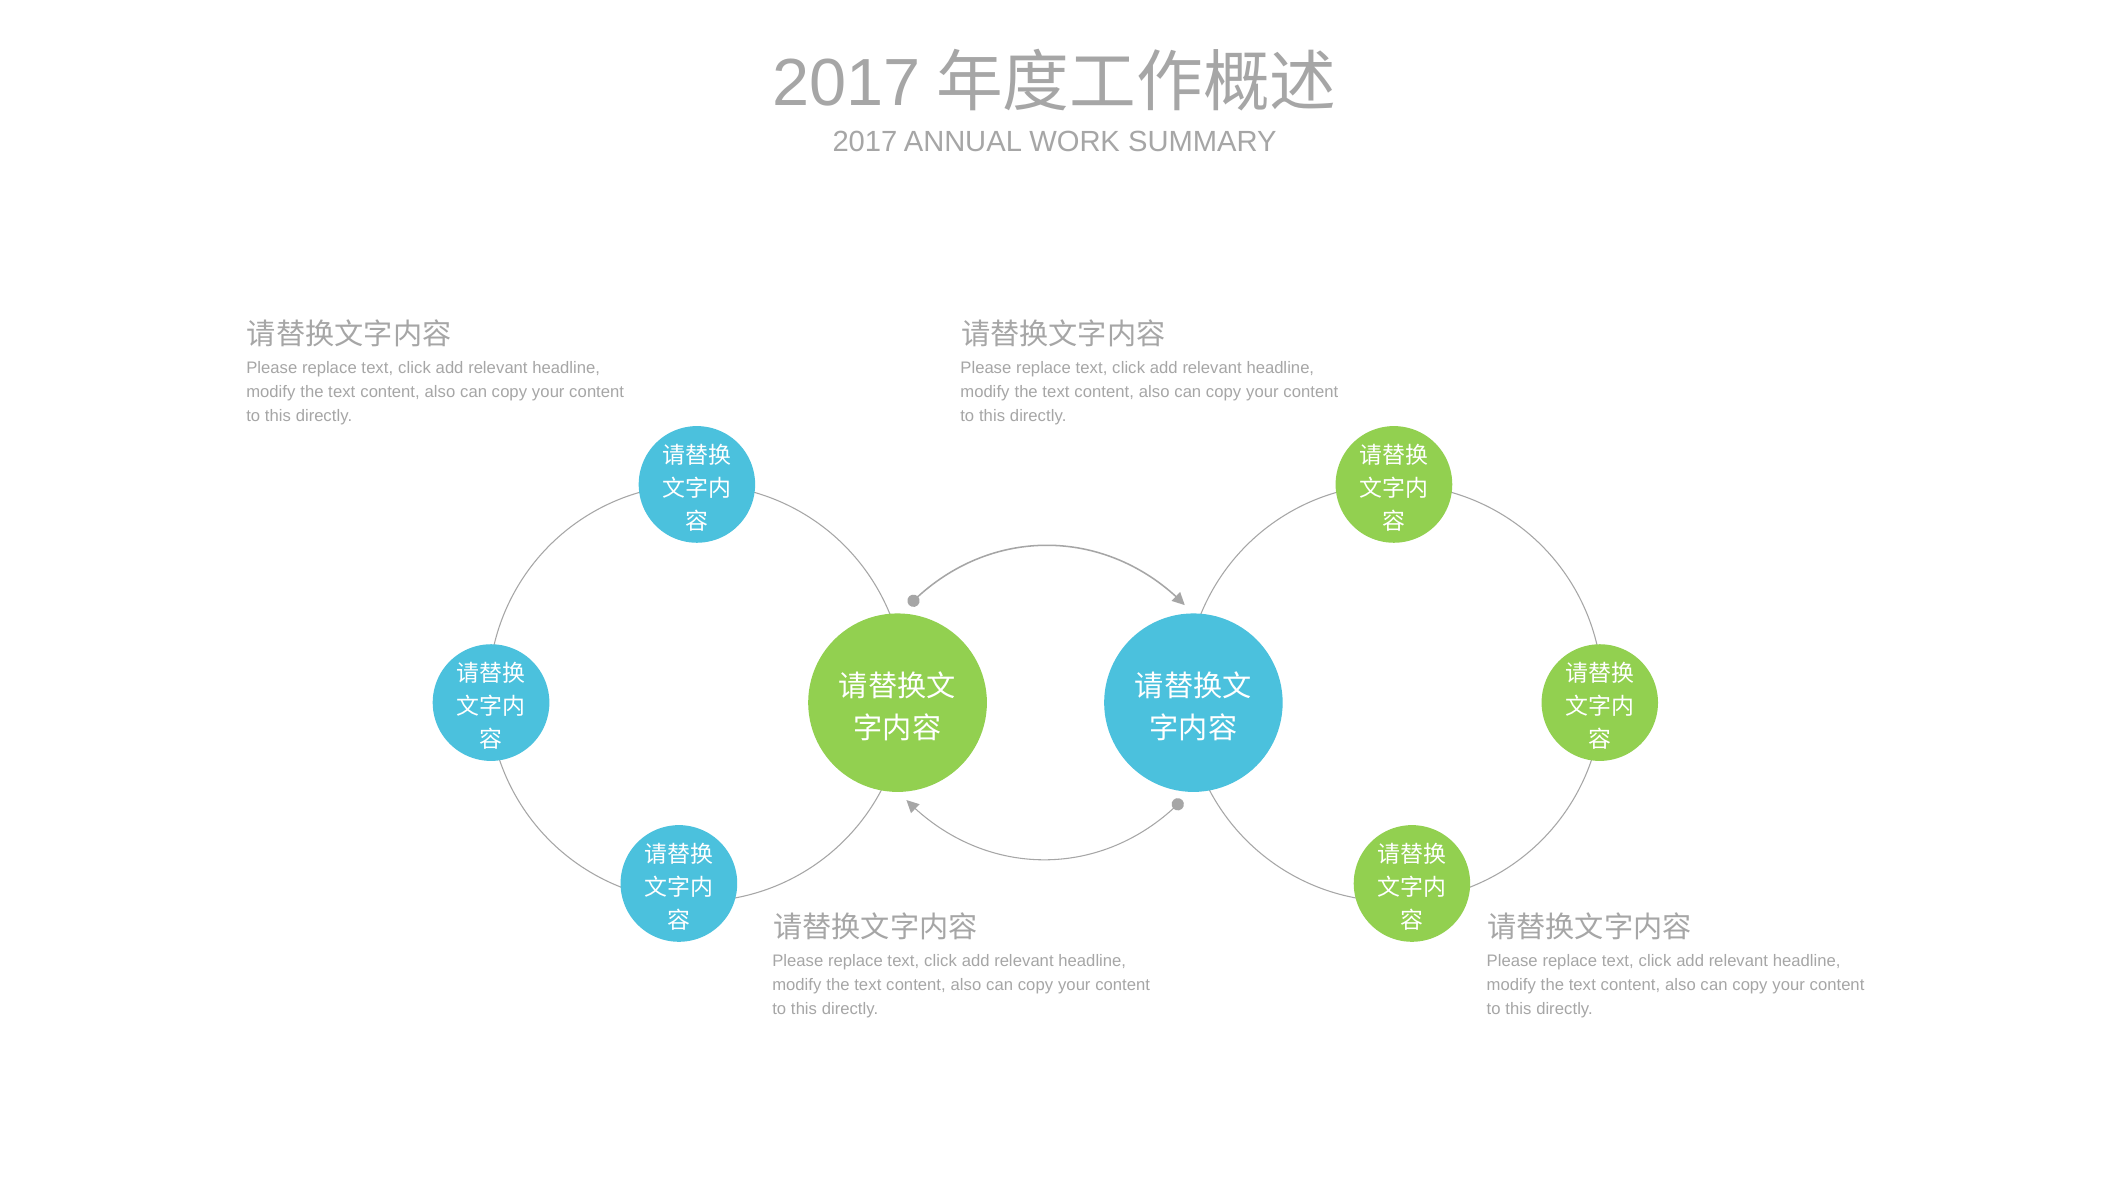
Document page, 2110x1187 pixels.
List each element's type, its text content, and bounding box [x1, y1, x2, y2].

text_box Please replace text, click add relevant headline, modify the text content, also can copy your content to this directly. [1486, 945, 1874, 1018]
text_box 请替换文字内容 [620, 825, 738, 942]
text_box 请替换文字内容 [1541, 644, 1659, 761]
text_box [907, 545, 1185, 705]
text_box 请替换文字内容 [246, 308, 452, 351]
text_box 请替换文字内容 [1353, 825, 1471, 942]
text_box 请替换文字内容 [808, 613, 987, 792]
text_box 请替换文字内容 [1104, 613, 1283, 792]
text_box [906, 666, 1184, 860]
text_box 2017 ANNUAL WORK SUMMARY [824, 122, 1285, 158]
text_box Please replace text, click add relevant headline, modify the text content, also can copy your content to this directly. [772, 945, 1160, 1018]
text_box 请替换文字内容 [773, 901, 978, 944]
text_box Please replace text, click add relevant headline, modify the text content, also can copy your content to this directly. [960, 353, 1348, 425]
text_box 请替换文字内容 [961, 308, 1167, 351]
text_box [494, 492, 890, 898]
text_box 请替换文字内容 [1487, 901, 1693, 944]
text_box 请替换文字内容 [638, 426, 756, 543]
text_box [1201, 492, 1597, 898]
text_box Please replace text, click add relevant headline, modify the text content, also can copy your content to this directly. [246, 353, 634, 425]
text_box 请替换文字内容 [432, 644, 550, 761]
text_box 请替换文字内容 [1335, 426, 1453, 543]
text_box 2017年度工作概述 [730, 38, 1379, 119]
